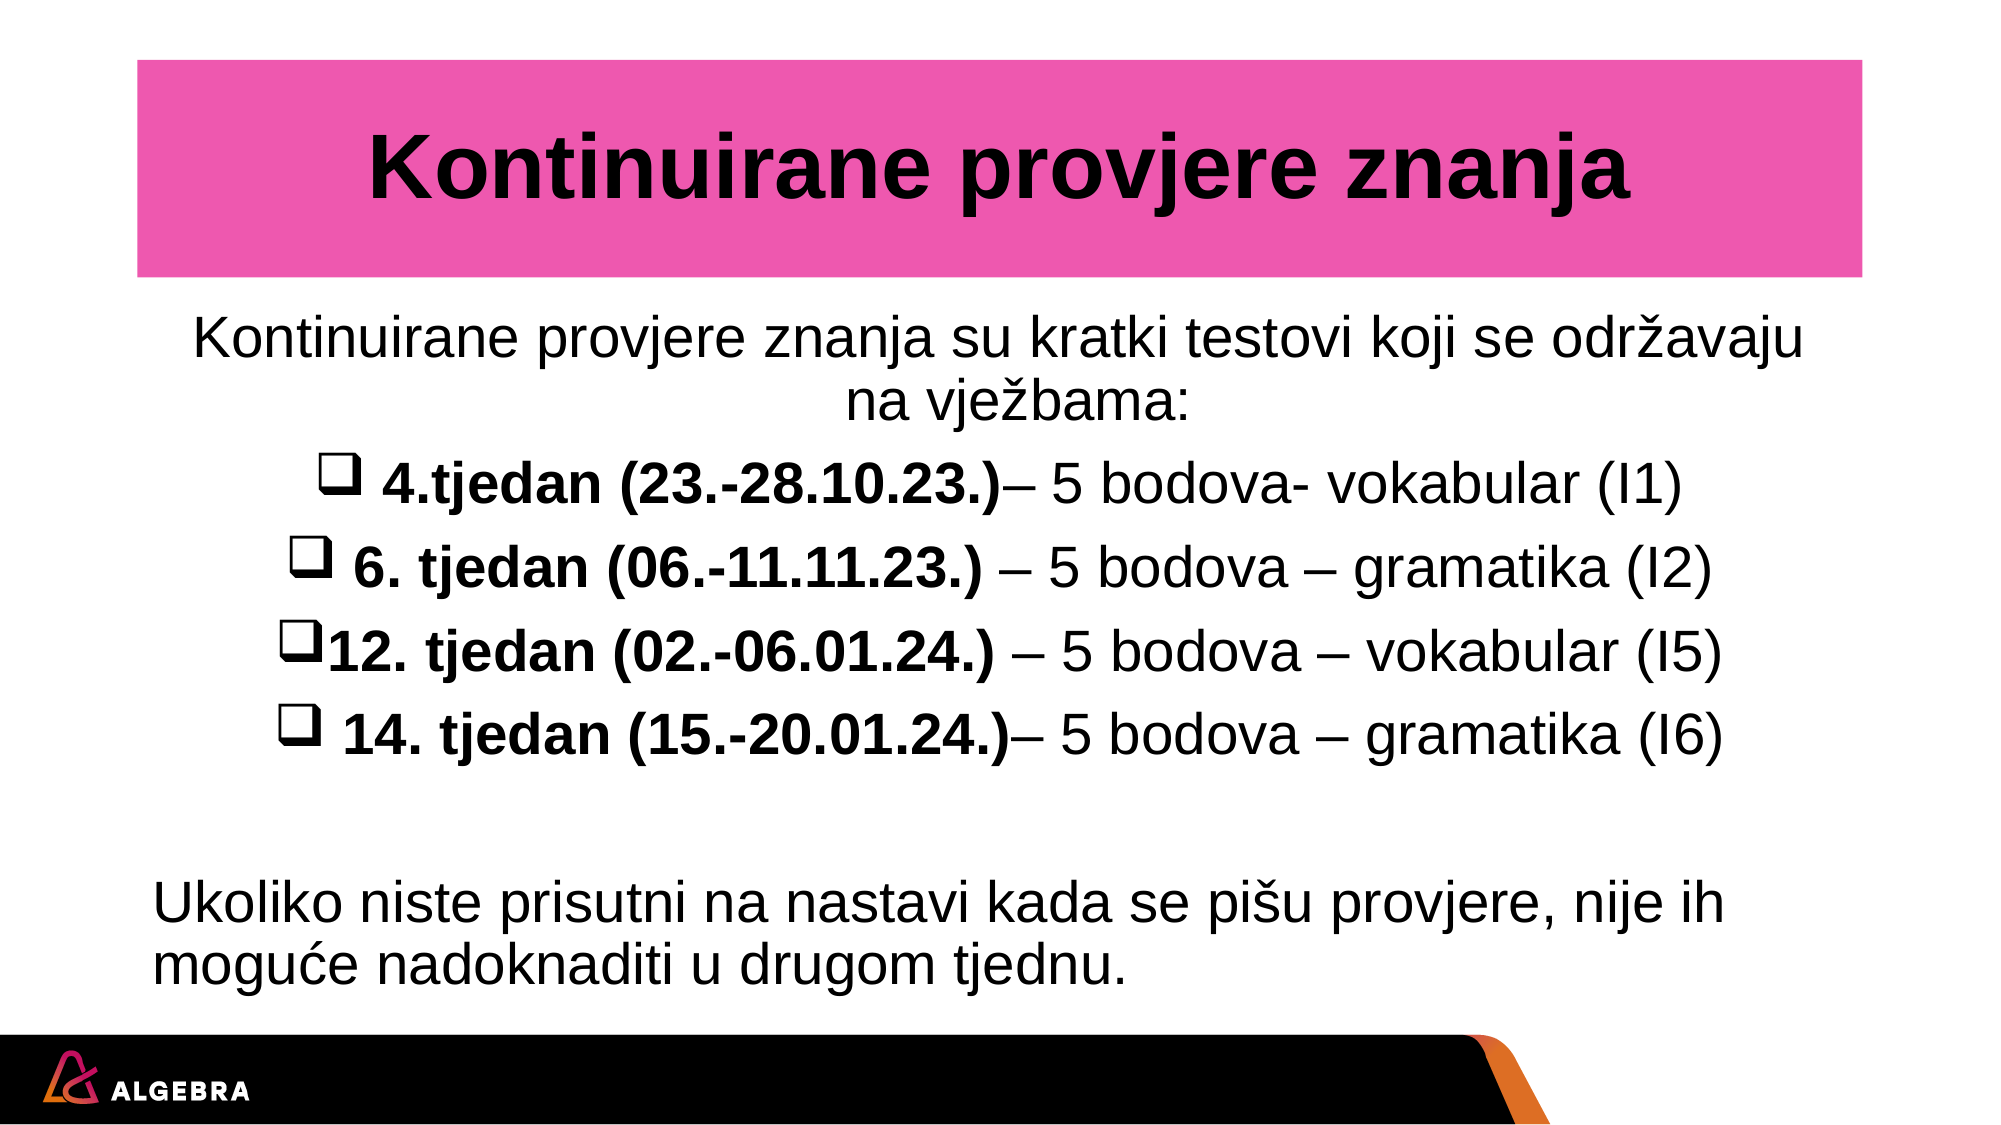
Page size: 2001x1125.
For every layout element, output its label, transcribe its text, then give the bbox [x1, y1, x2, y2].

title Kontinuirane provjere znanja [137, 59, 1863, 278]
picture [0, 1034, 1733, 1125]
list Kontinuirane provjere znanja su kratki testovi koji se održavaju na vježbama: 4.tjedan (23.-28.10.23.)– 5 bodova- vokabular (I1) 6. tjedan (06.-11.11.23.) – 5 bodova – gramatika (I2) 12. tjedan (02.-06.01.24.) – 5 bodova – vokabular (I5) 14. tjedan (15.-20.01.24.)– 5 bodova – gramatika (I6) Ukoliko niste prisutni na nastavi kada se pišu provjere, nije ih moguće nadoknaditi u drugom tjednu. [137, 299, 1863, 1014]
